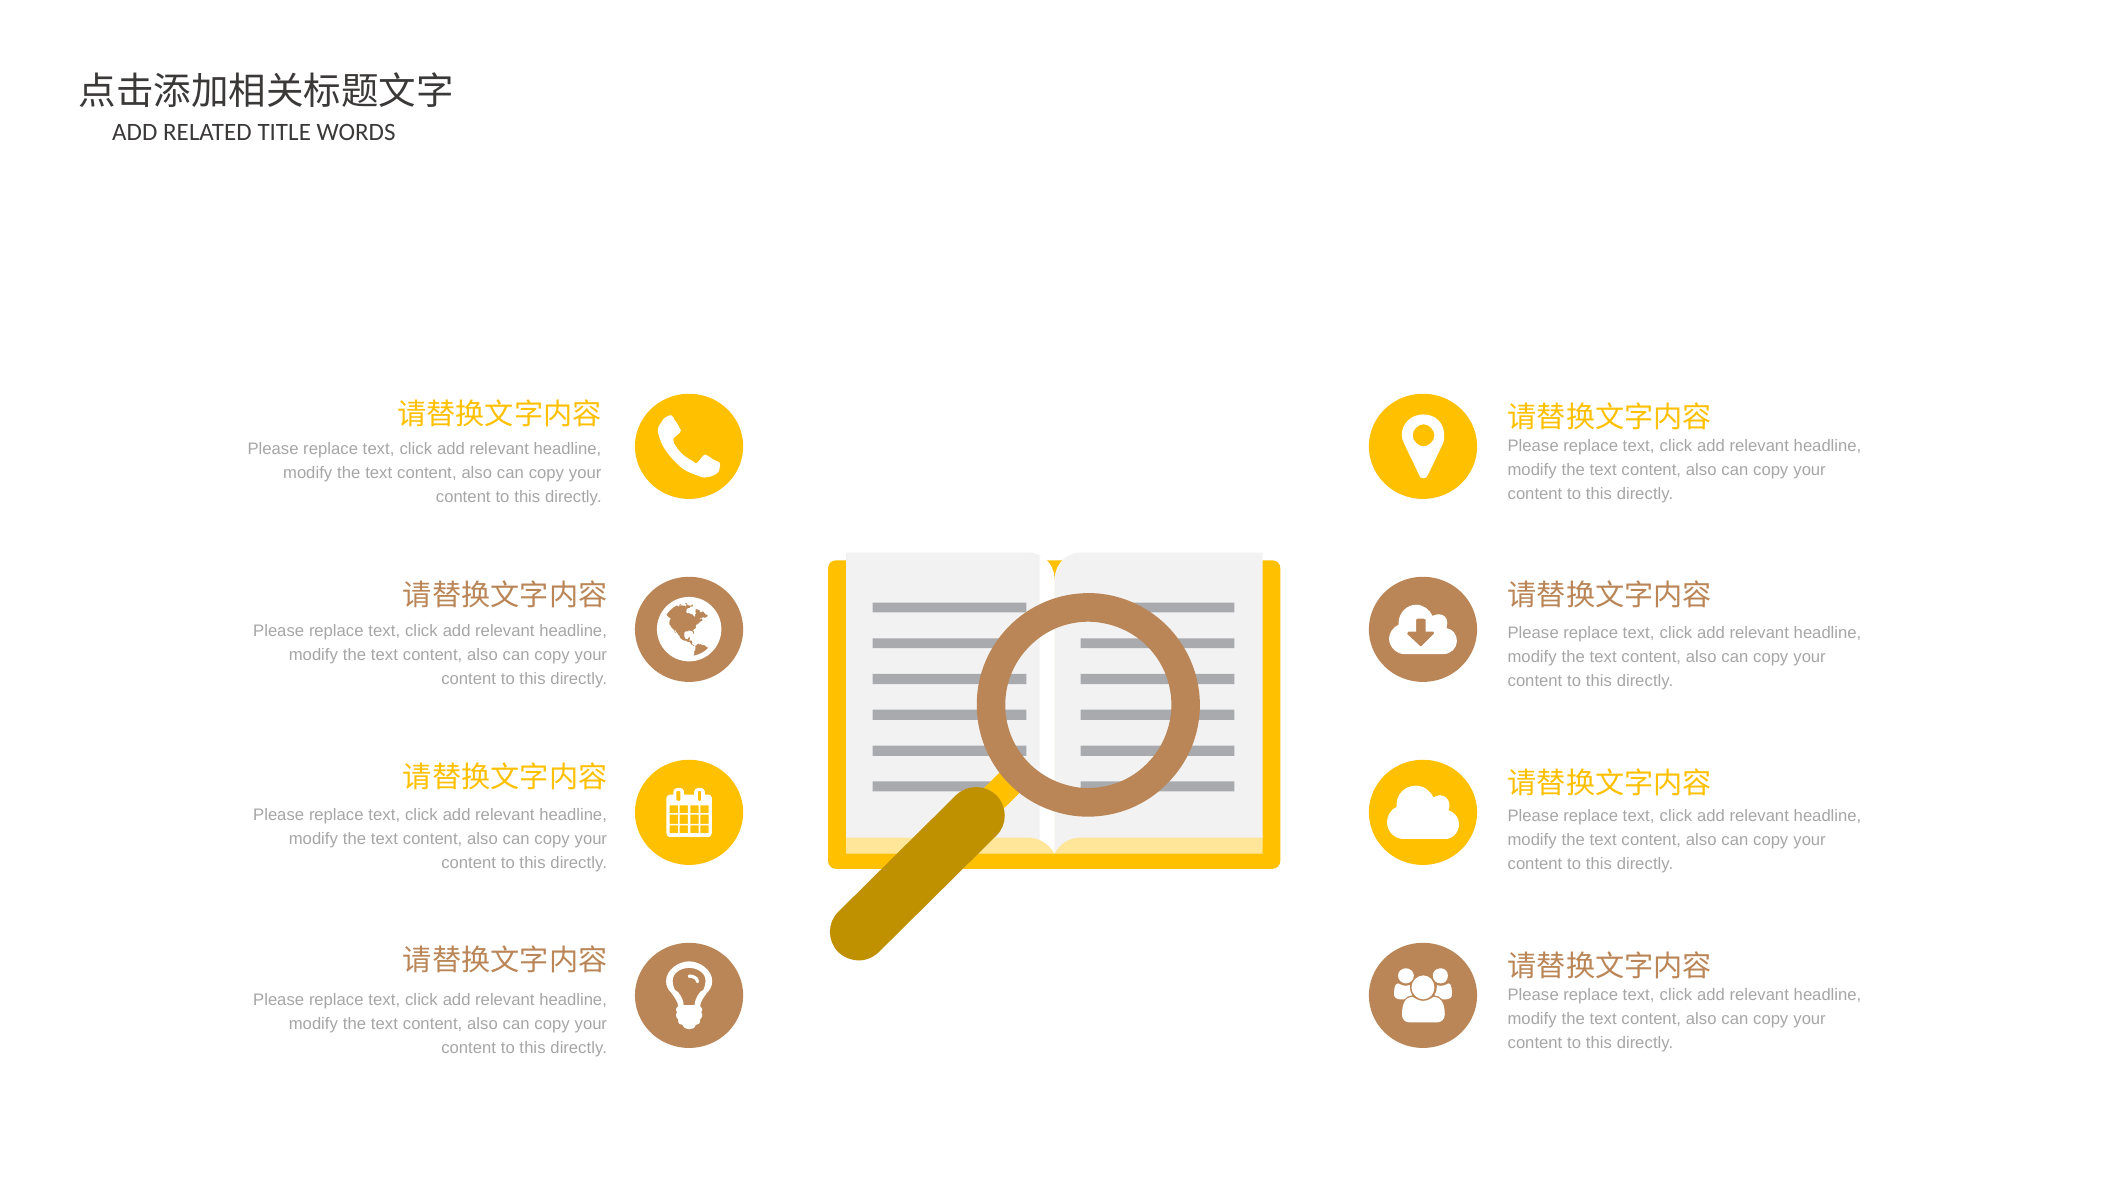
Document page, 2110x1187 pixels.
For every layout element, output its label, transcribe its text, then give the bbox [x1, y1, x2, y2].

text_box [1507, 939, 1864, 1053]
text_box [251, 750, 608, 873]
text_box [634, 759, 744, 865]
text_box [634, 942, 744, 1048]
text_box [1368, 759, 1478, 865]
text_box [251, 934, 608, 1058]
text_box ADD RELATED TITLE WORDS [96, 107, 413, 154]
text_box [1368, 393, 1478, 499]
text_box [827, 552, 1281, 963]
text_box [1507, 390, 1864, 504]
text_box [1368, 942, 1478, 1048]
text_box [634, 393, 744, 499]
text_box 点击添加相关标题文字 [62, 59, 470, 121]
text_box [1507, 756, 1864, 874]
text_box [1368, 576, 1478, 682]
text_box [251, 568, 608, 689]
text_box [634, 576, 744, 682]
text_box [246, 388, 602, 507]
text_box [1507, 569, 1864, 691]
